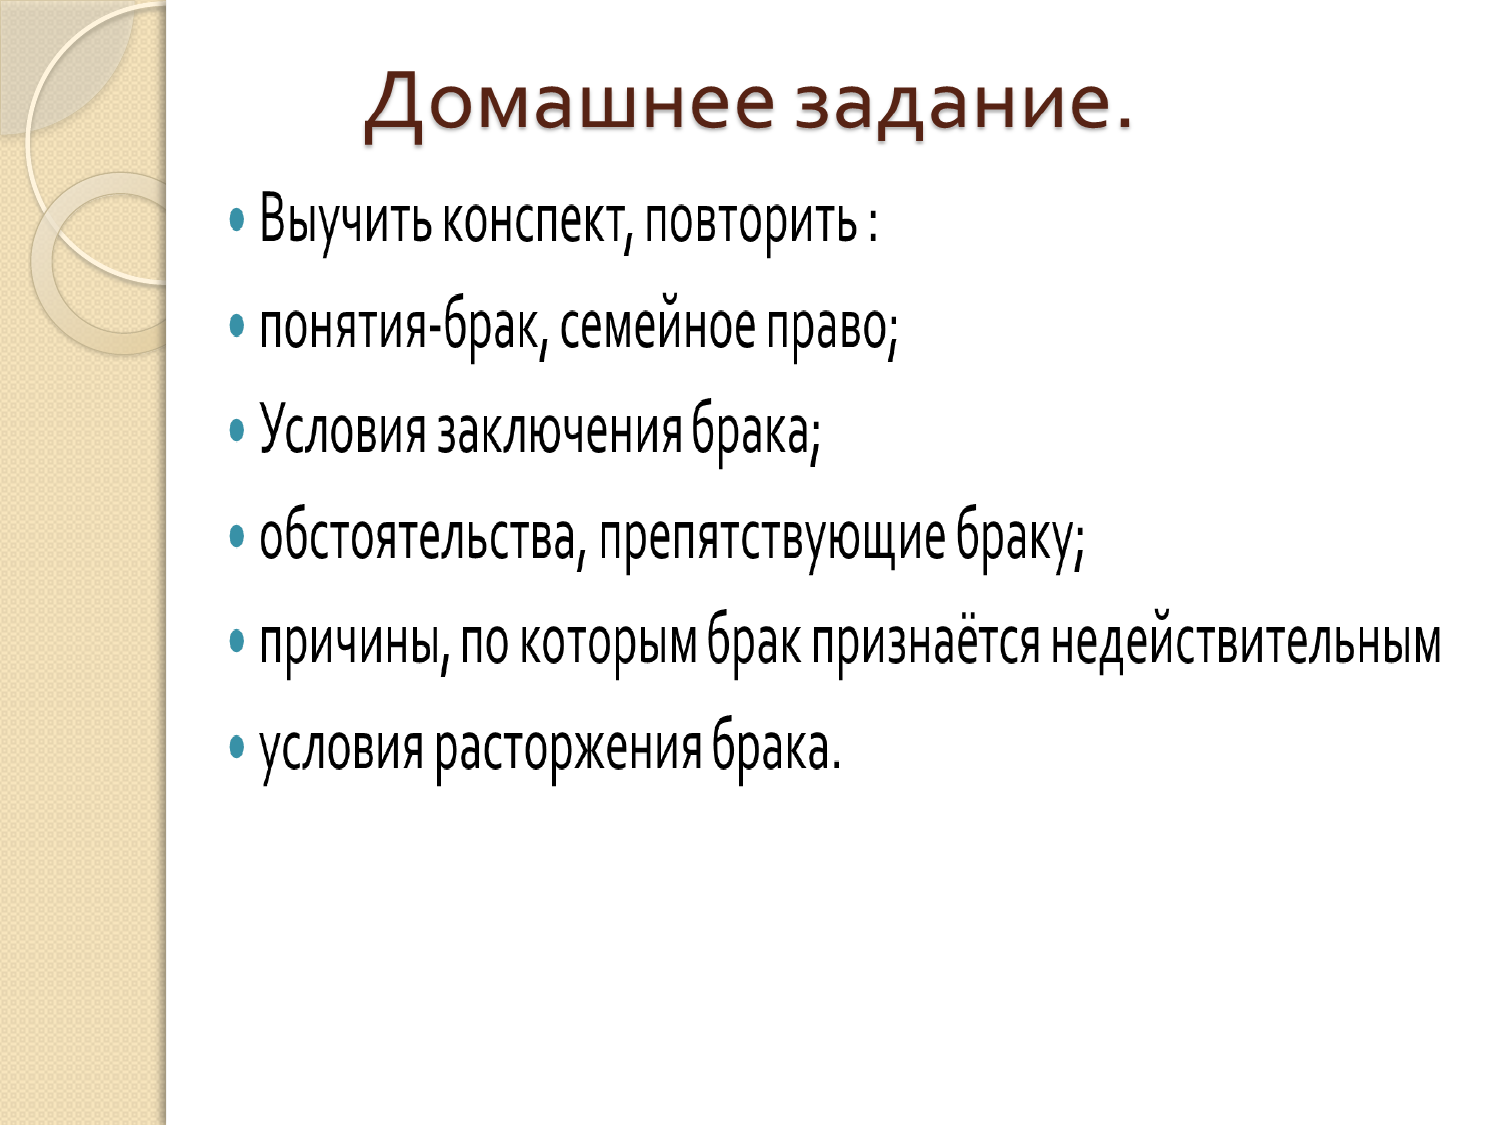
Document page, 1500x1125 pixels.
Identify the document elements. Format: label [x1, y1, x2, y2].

picture [206, 18, 1471, 835]
